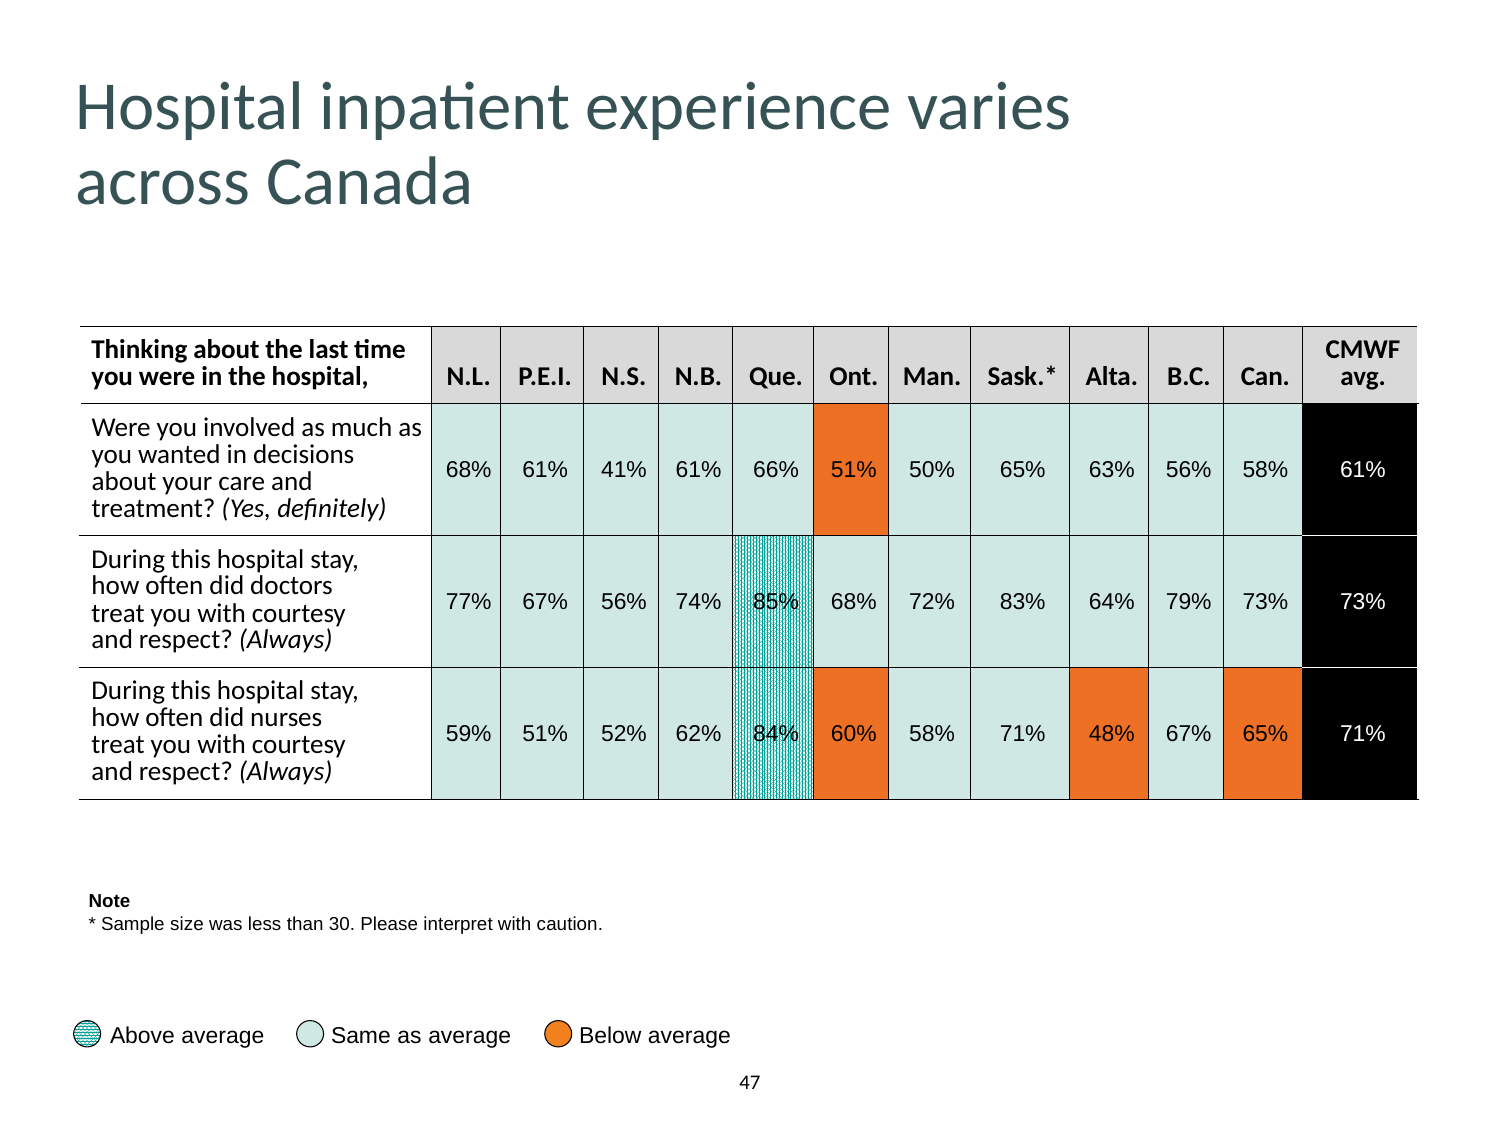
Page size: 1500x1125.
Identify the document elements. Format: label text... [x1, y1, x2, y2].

table_cell 61% [501, 404, 583, 535]
table_header Sask.* [971, 327, 1069, 403]
table_cell 79% [1149, 536, 1223, 667]
table_cell 73% [1303, 536, 1417, 667]
table_header Ont. [814, 327, 888, 403]
table_header Man. [889, 327, 970, 403]
table_cell 62% [659, 668, 732, 799]
table_cell 59% [432, 668, 500, 799]
table_cell 74% [659, 536, 732, 667]
table_cell Were you involved as much as you wanted in decisions about your care and treatment? (Yes, definitely) [81, 404, 431, 535]
table_cell 48% [1070, 668, 1148, 799]
table_cell 84% [733, 668, 813, 799]
title Hospital inpatient experience varies across Canada [60, 60, 1411, 228]
table_cell 73% [1224, 536, 1302, 667]
table_cell 72% [889, 536, 970, 667]
table_cell 52% [584, 668, 658, 799]
table_header B.C. [1149, 327, 1223, 403]
table_cell 65% [971, 404, 1069, 535]
table_cell During this hospital stay, how often did doctors treat you with courtesy and respect? (Always) [81, 536, 431, 667]
table_header Alta. [1070, 327, 1148, 403]
table_cell 61% [1303, 404, 1417, 535]
table_cell 68% [432, 404, 500, 535]
table_cell 58% [1224, 404, 1302, 535]
table_header N.L. [432, 327, 500, 403]
table_header P.E.I. [501, 327, 583, 403]
table_cell 56% [584, 536, 658, 667]
table_cell 65% [1224, 668, 1302, 799]
table_header Can. [1224, 327, 1302, 403]
table_cell 71% [1303, 668, 1417, 799]
table_header N.S. [584, 327, 658, 403]
table_cell 41% [584, 404, 658, 535]
table_cell 60% [814, 668, 888, 799]
table_cell 51% [501, 668, 583, 799]
table_cell 77% [432, 536, 500, 667]
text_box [73, 1012, 784, 1057]
table_cell 67% [501, 536, 583, 667]
table_cell 71% [971, 668, 1069, 799]
table_cell During this hospital stay, how often did nurses treat you with courtesy and respect? (Always) [81, 668, 431, 799]
table_cell 56% [1149, 404, 1223, 535]
table_cell 66% [733, 404, 813, 535]
text_box Note * Sample size was less than 30. Please interpret with caution. [79, 881, 683, 942]
table_header Que. [733, 327, 813, 403]
table_cell 58% [889, 668, 970, 799]
table_header CMWF avg. [1303, 327, 1417, 403]
table_cell 85% [733, 536, 813, 667]
table_cell 83% [971, 536, 1069, 667]
table_cell 64% [1070, 536, 1148, 667]
table_header N.B. [659, 327, 732, 403]
table_cell 68% [814, 536, 888, 667]
table_cell 51% [814, 404, 888, 535]
table_cell 61% [659, 404, 732, 535]
table_cell 67% [1149, 668, 1223, 799]
table_header Thinking about the last time you were in the hospital, [80, 327, 431, 403]
table_cell 63% [1070, 404, 1148, 535]
table_cell 50% [889, 404, 970, 535]
